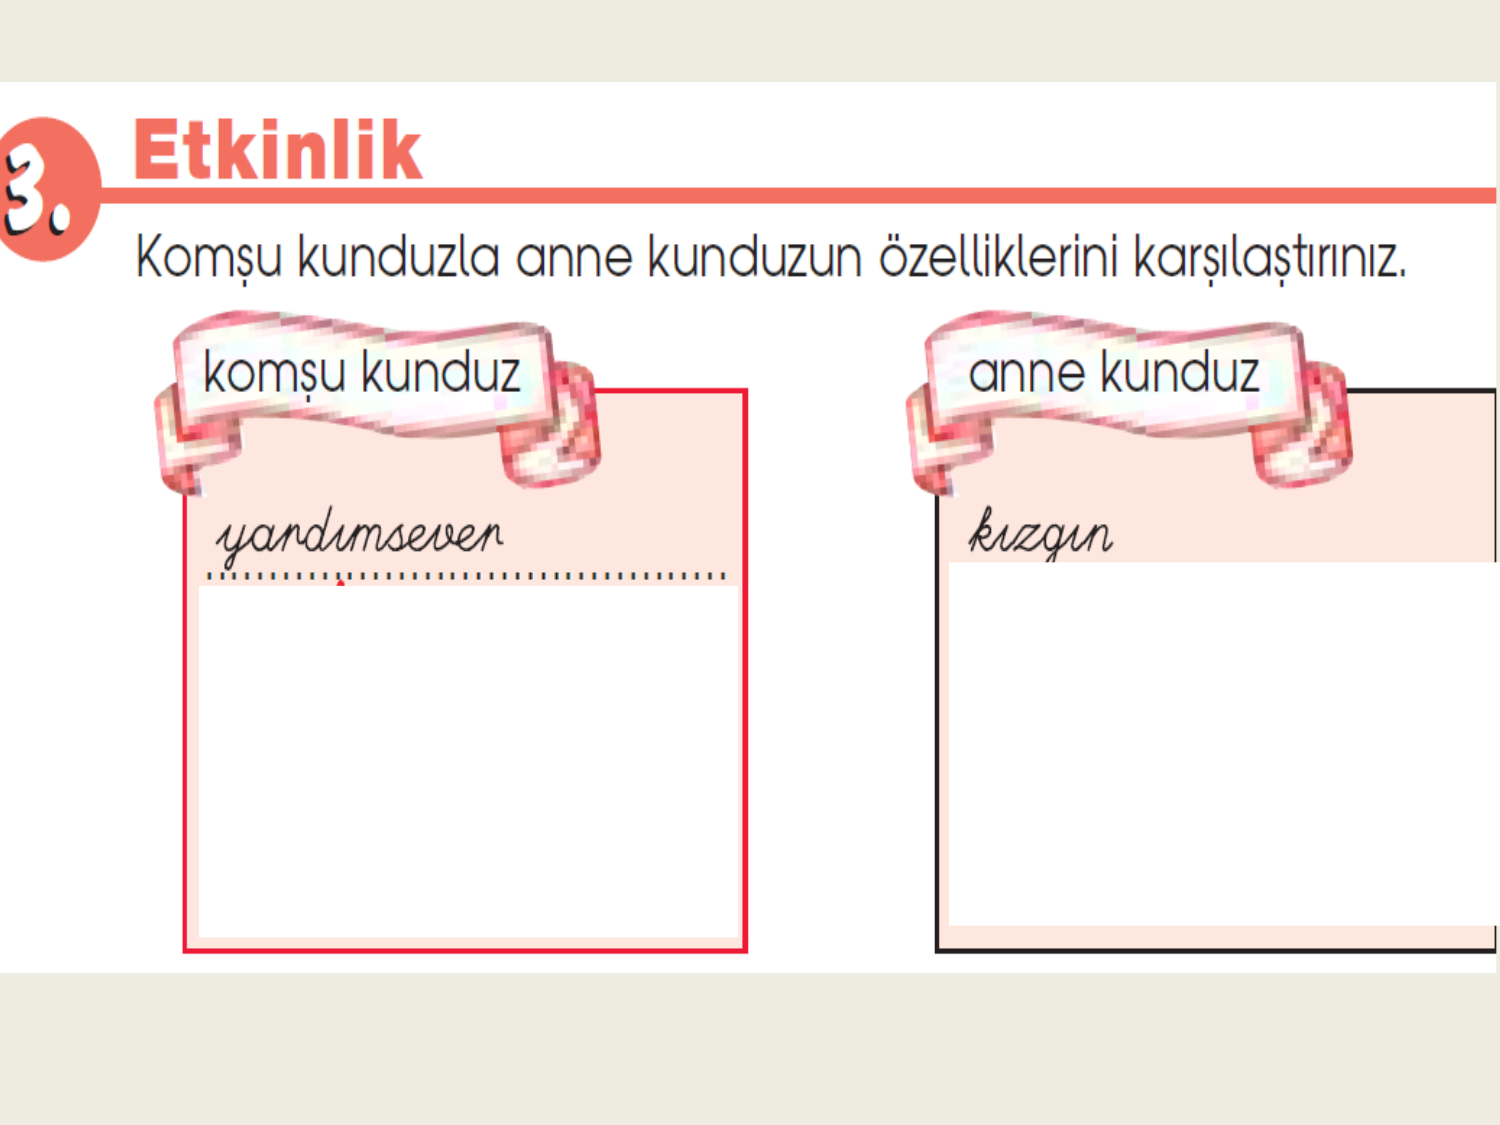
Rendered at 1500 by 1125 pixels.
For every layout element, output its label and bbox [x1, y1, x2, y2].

picture [0, 81, 1497, 973]
